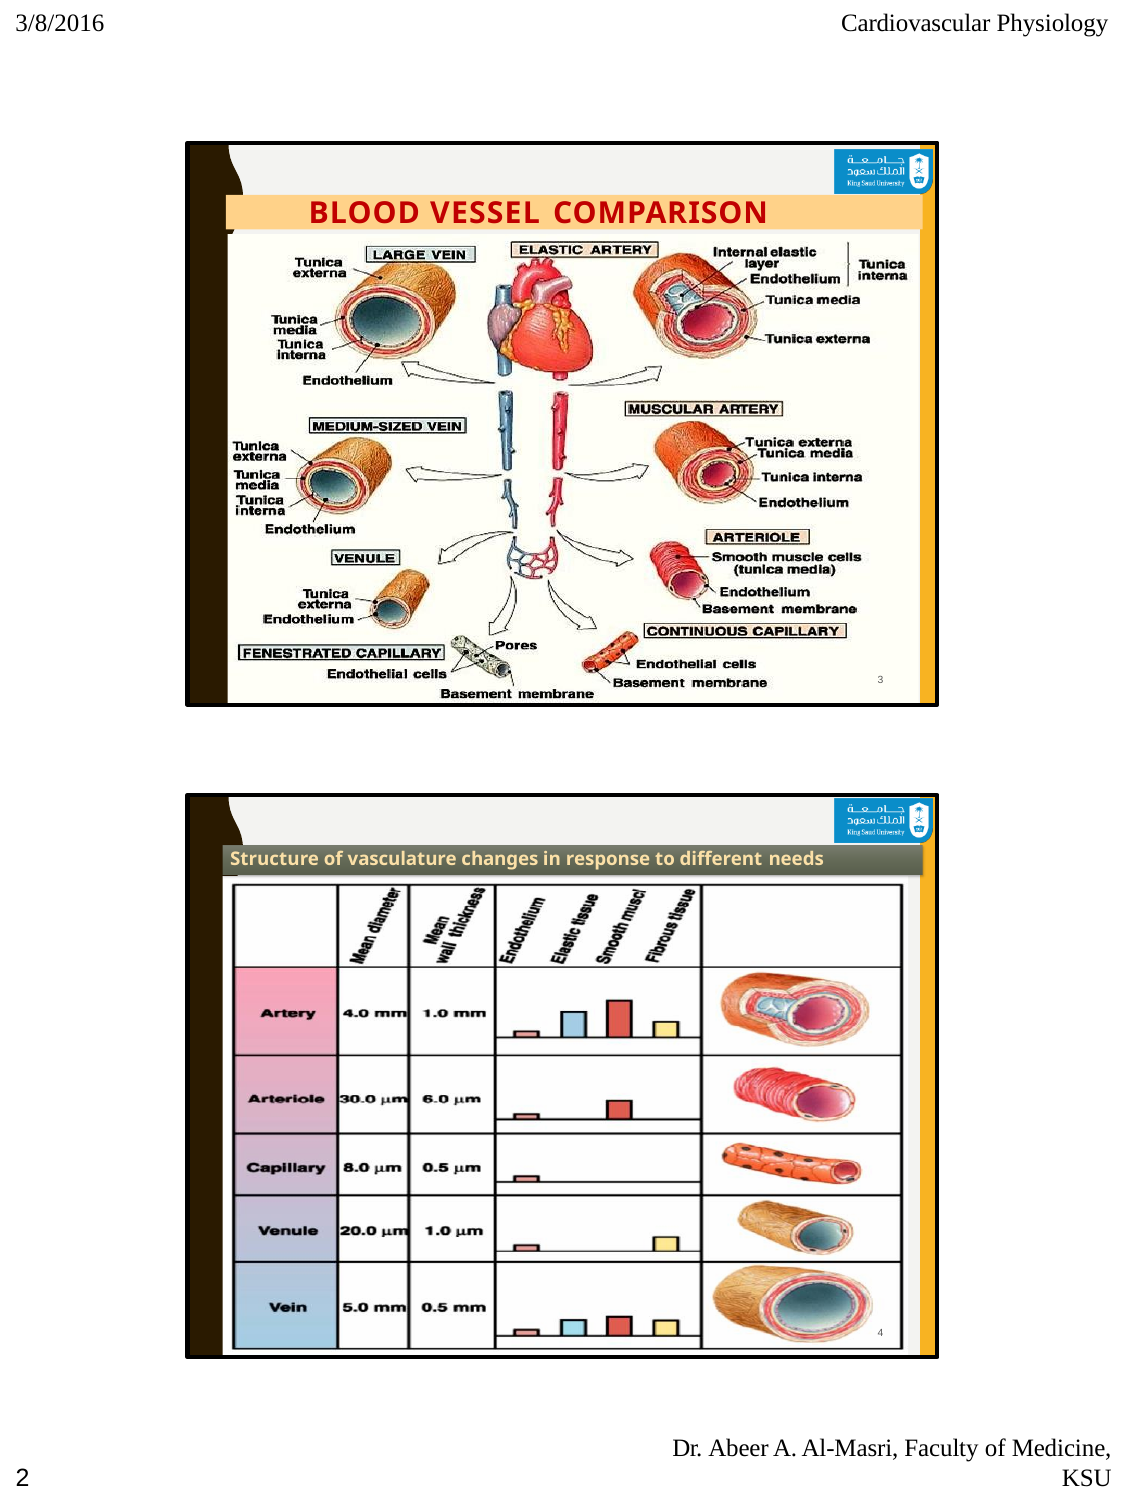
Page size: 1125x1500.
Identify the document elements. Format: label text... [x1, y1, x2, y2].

text_box Cardiovascular Physiology [838, 6, 1114, 37]
slide_number 10 [11, 1464, 48, 1500]
text_box 3/8/2016 [13, 6, 107, 37]
text_box [187, 142, 938, 705]
footer Dr. Abeer A. Al-Masri, Faculty of Medicine, KSU [663, 1434, 1113, 1500]
text_box [187, 794, 938, 1358]
